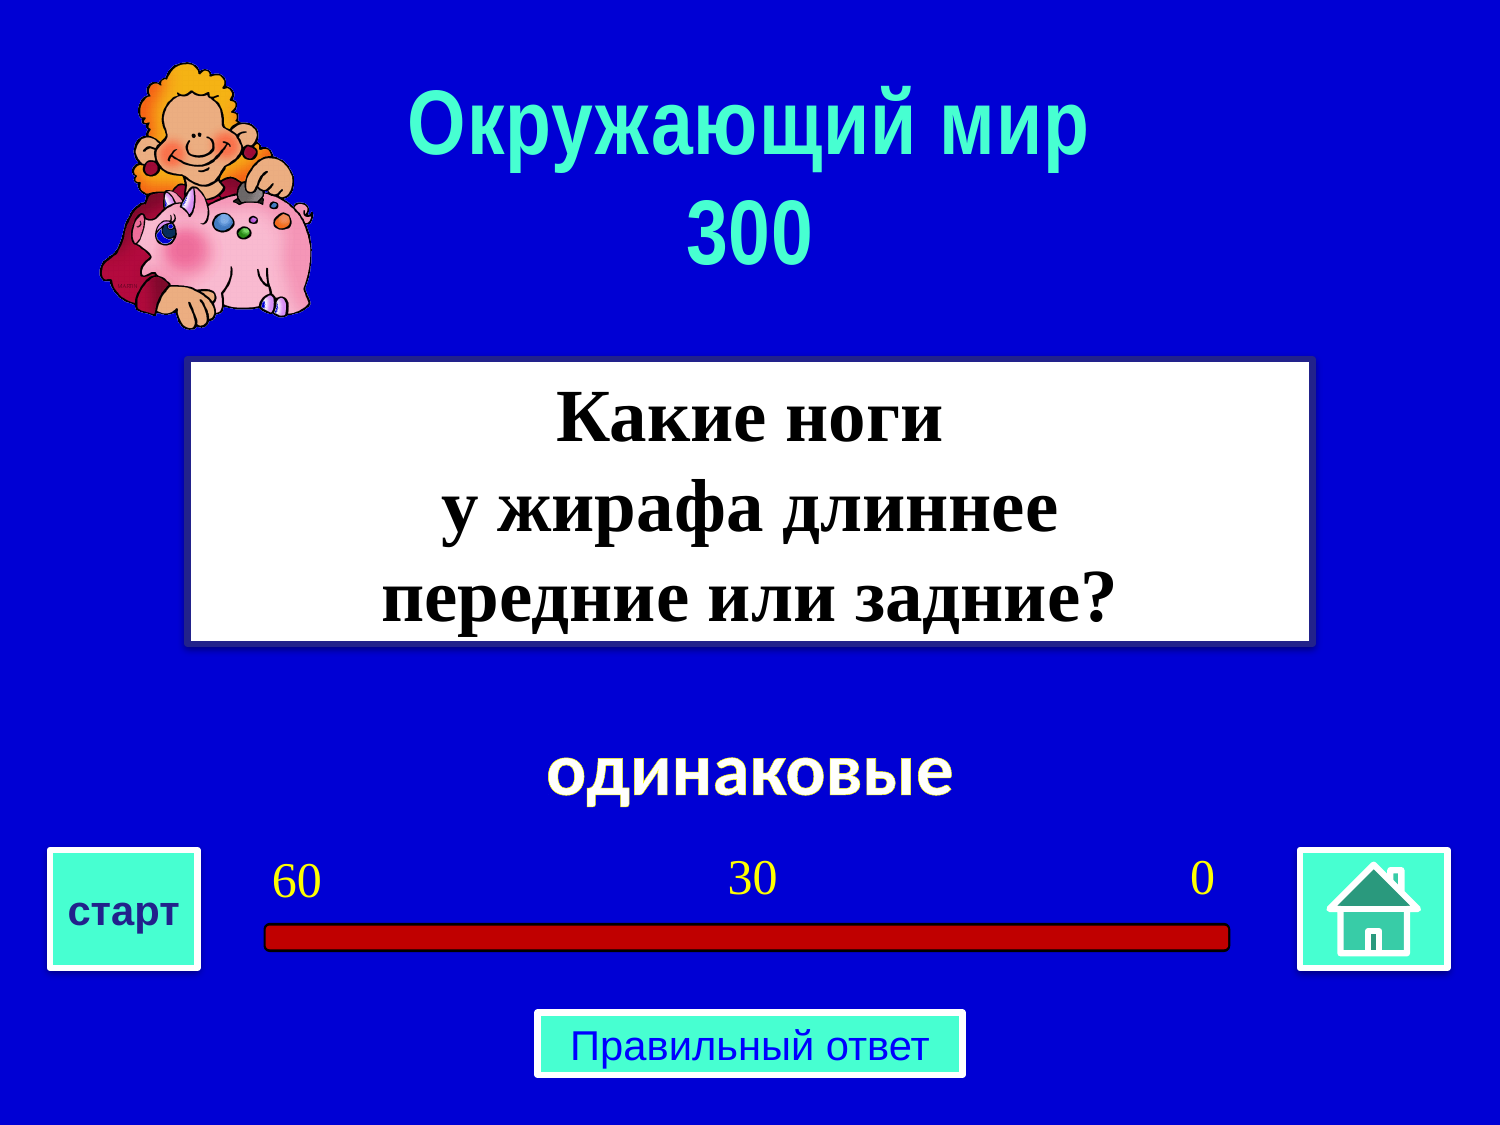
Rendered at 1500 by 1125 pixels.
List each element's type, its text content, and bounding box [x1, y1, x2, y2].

text_box 60 [257, 840, 337, 915]
text_box 0 [1175, 837, 1231, 913]
picture [87, 49, 332, 345]
text_box Окружающий мир 300 [374, 120, 1125, 225]
text_box старт [47, 847, 201, 971]
text_box Какие ноги у жирафа длиннее передние или задние? [184, 356, 1316, 647]
text_box [263, 923, 1231, 952]
text_box одинаковые [0, 712, 1500, 818]
text_box Правильный ответ [535, 1010, 965, 1077]
text_box [1297, 847, 1451, 971]
text_box 30 [712, 837, 793, 913]
